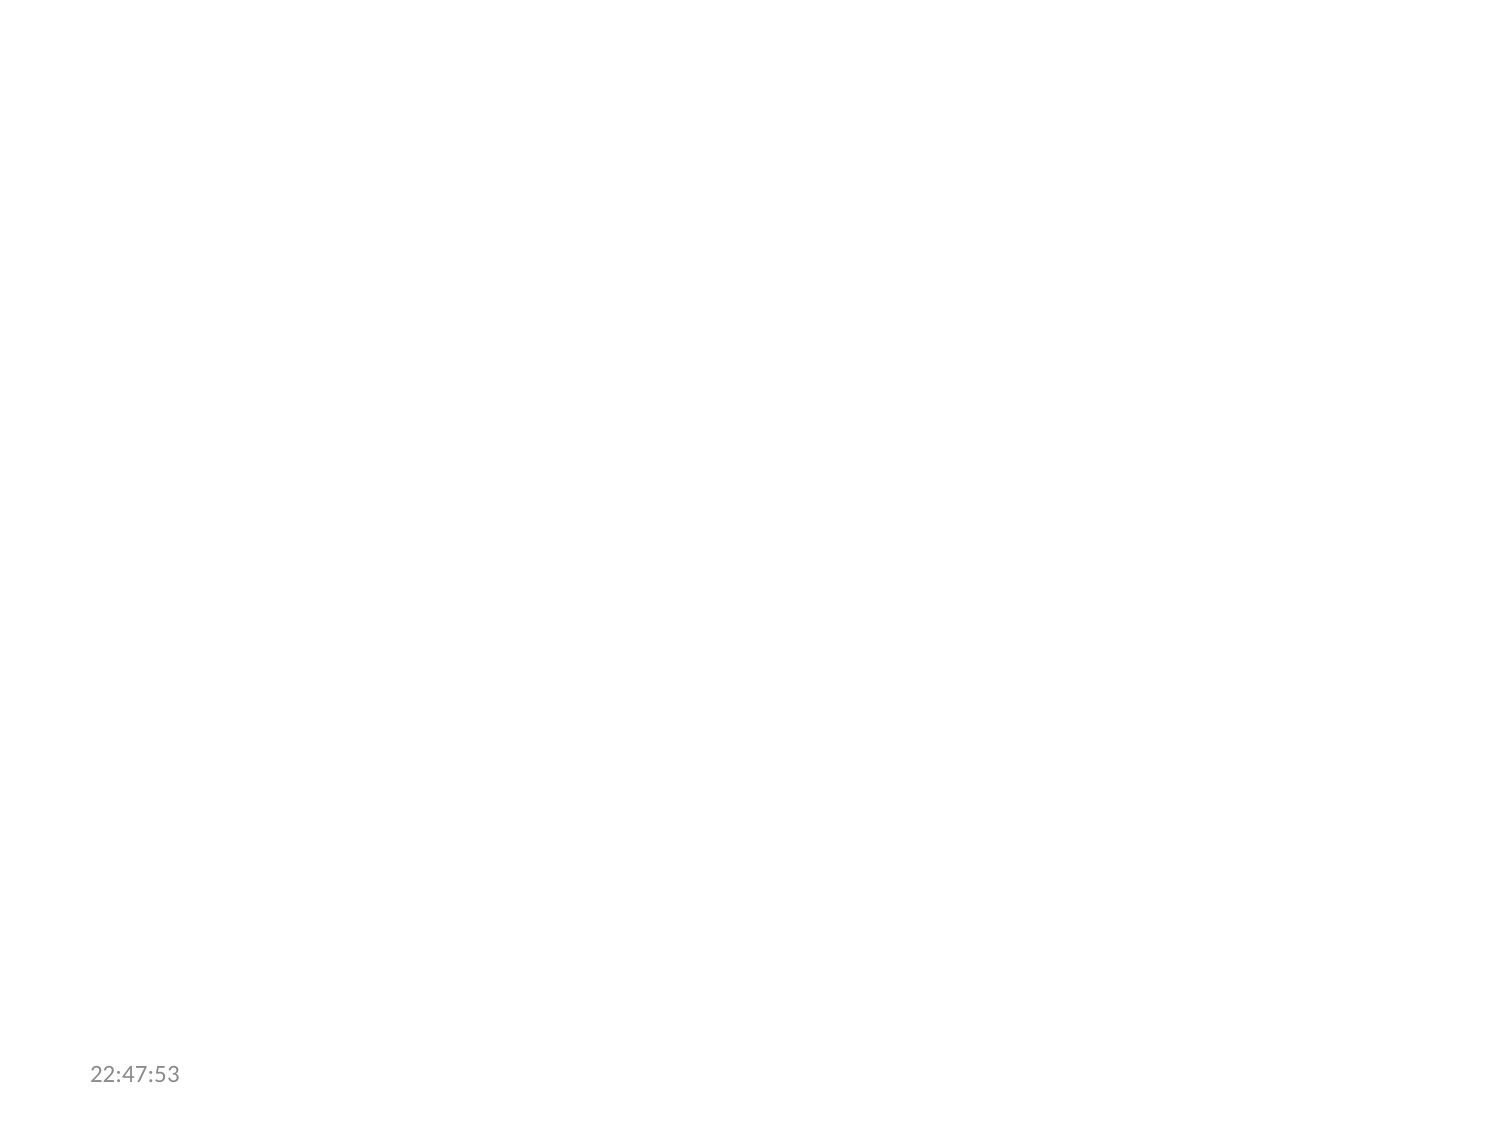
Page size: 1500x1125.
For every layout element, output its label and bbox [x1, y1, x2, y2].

slide_number [75, 1042, 425, 1103]
